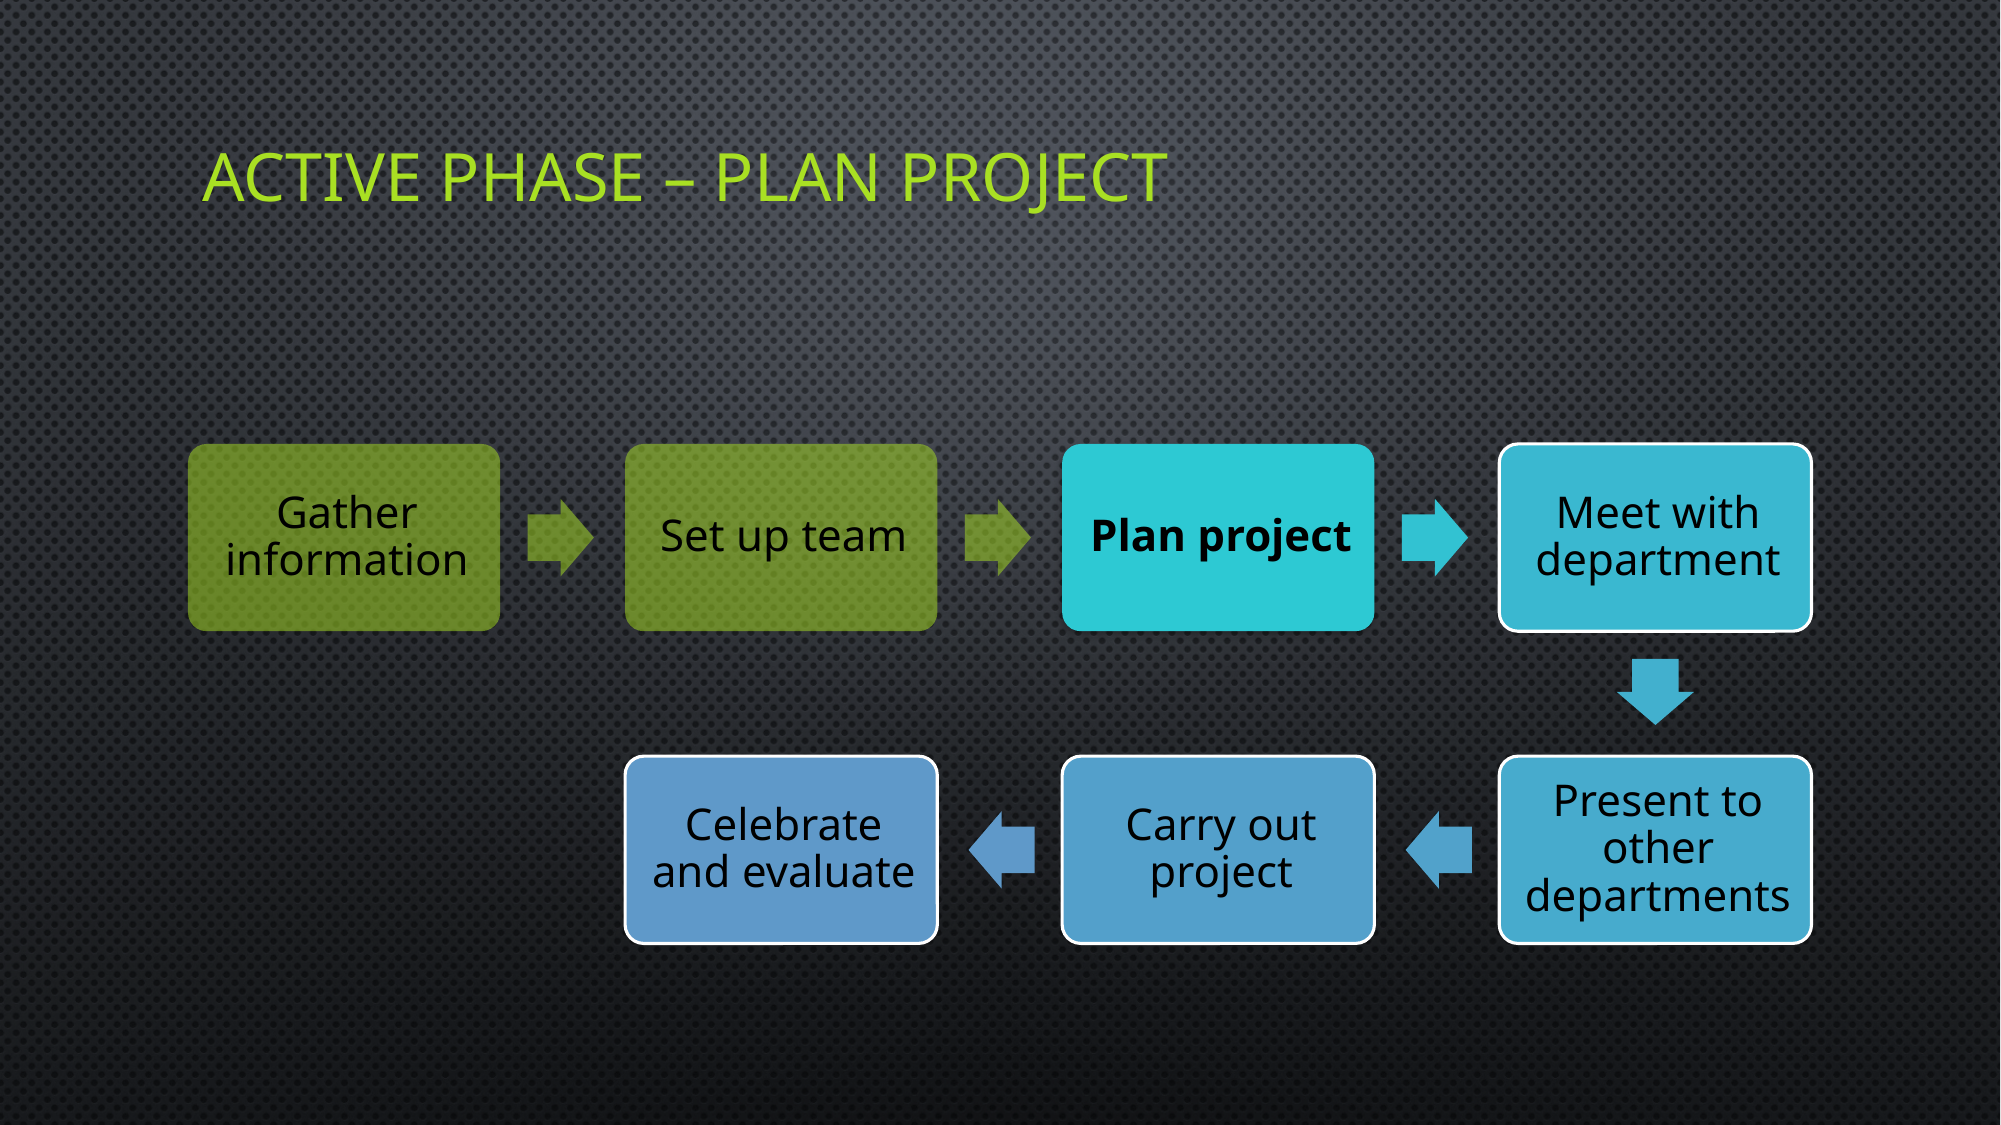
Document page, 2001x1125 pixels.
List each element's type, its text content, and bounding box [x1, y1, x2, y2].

title Active Phase – Plan project [187, 99, 1813, 250]
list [186, 437, 1813, 951]
